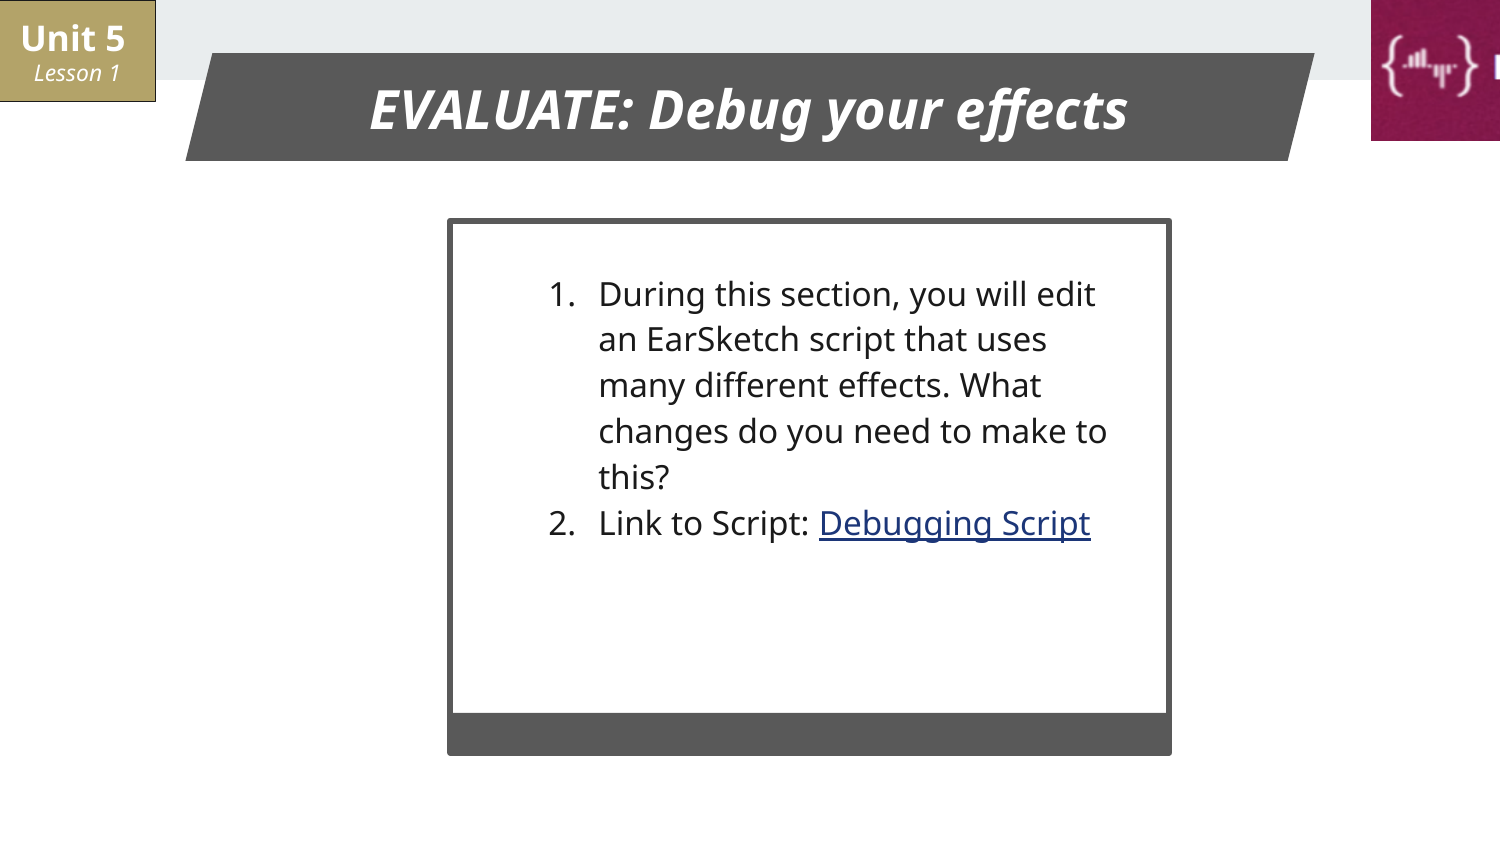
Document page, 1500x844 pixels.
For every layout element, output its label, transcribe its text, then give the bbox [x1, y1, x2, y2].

picture [1371, 0, 1500, 142]
title EVALUATE: Debug your effects [221, 60, 1279, 155]
text_box Unit 5 Lesson 1 [0, 0, 156, 102]
text_box [185, 53, 1315, 161]
picture [453, 223, 1167, 750]
